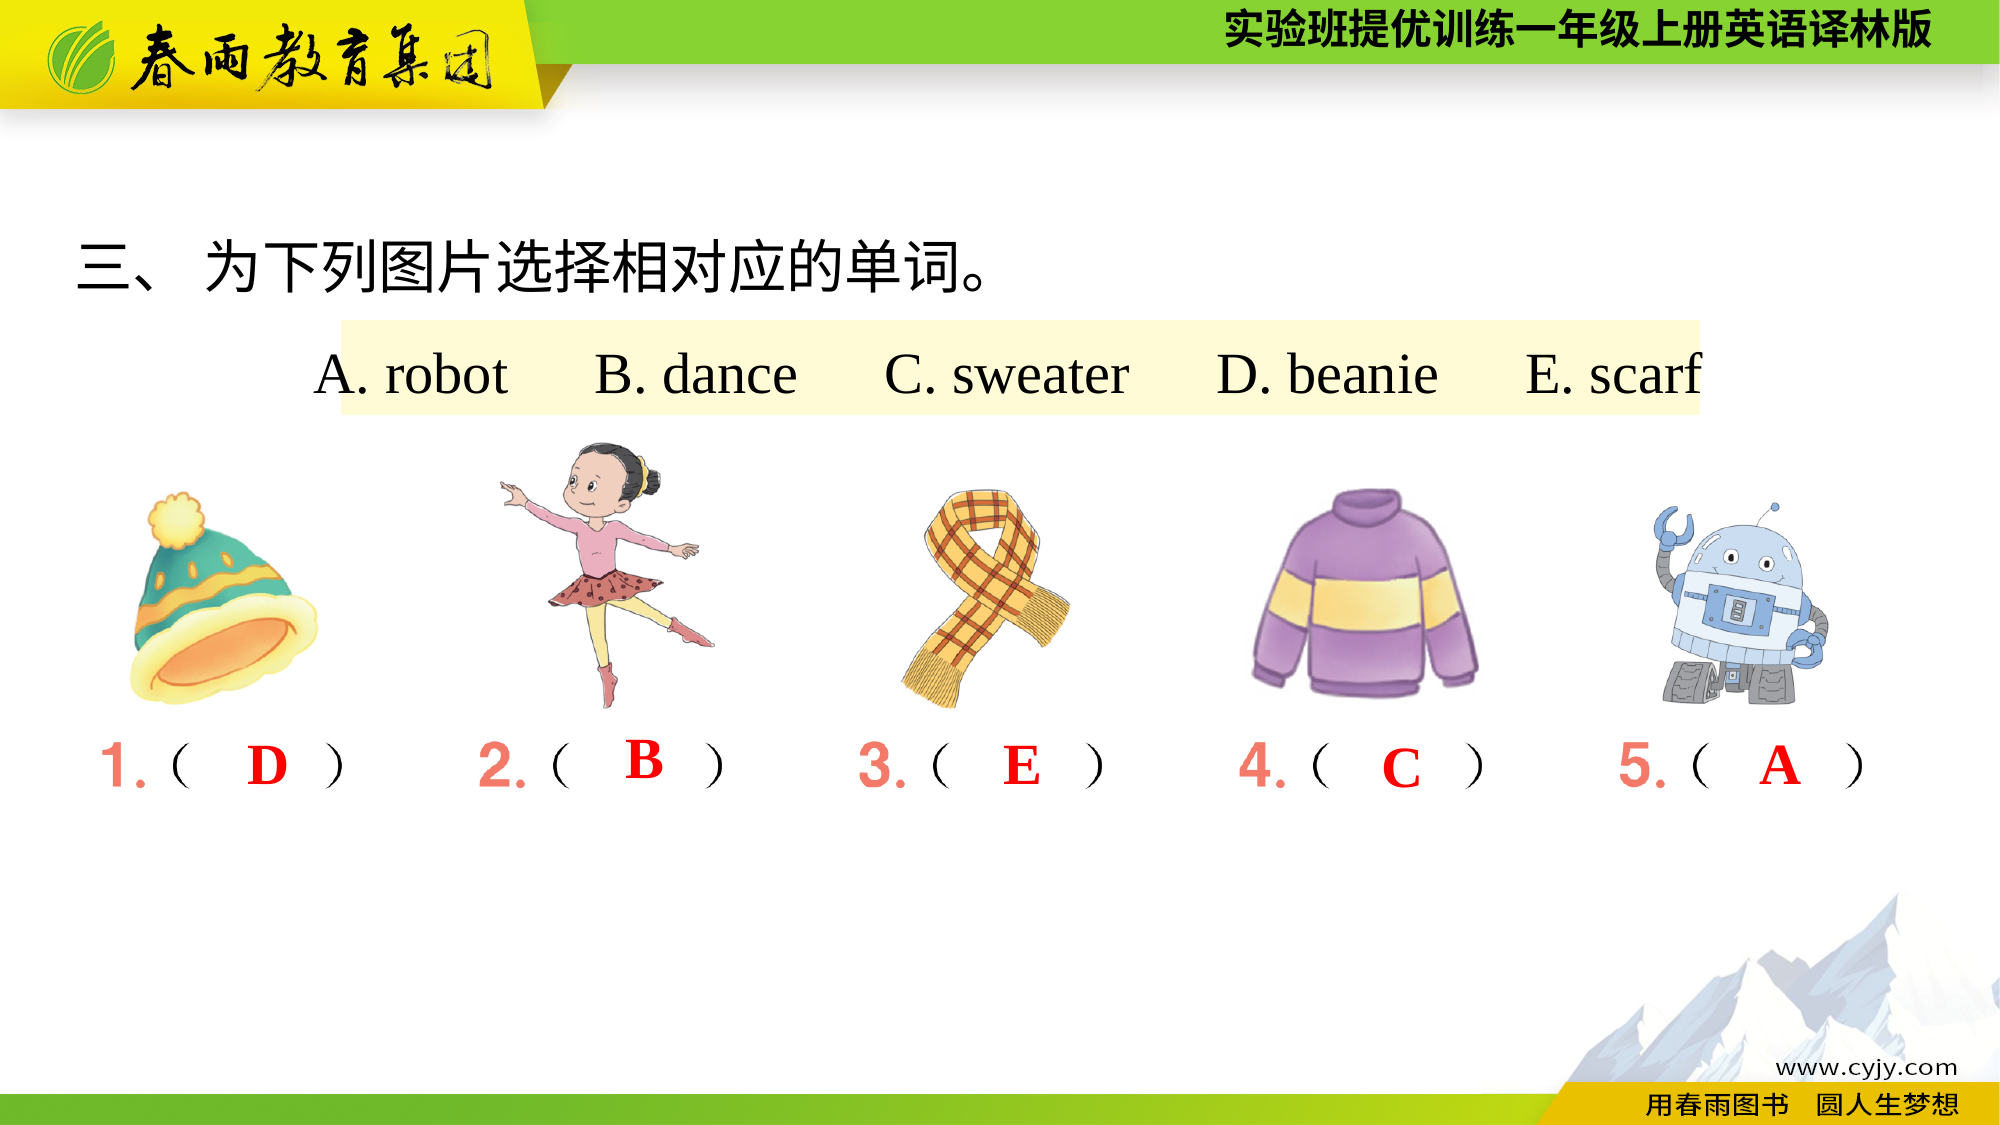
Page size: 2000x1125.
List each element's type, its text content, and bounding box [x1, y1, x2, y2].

picture [0, 0, 2000, 1125]
list 三、 为下列图片选择相对应的单词。 A. robot B. dance C. sweater D. beanie E. scarf [59, 187, 1944, 415]
